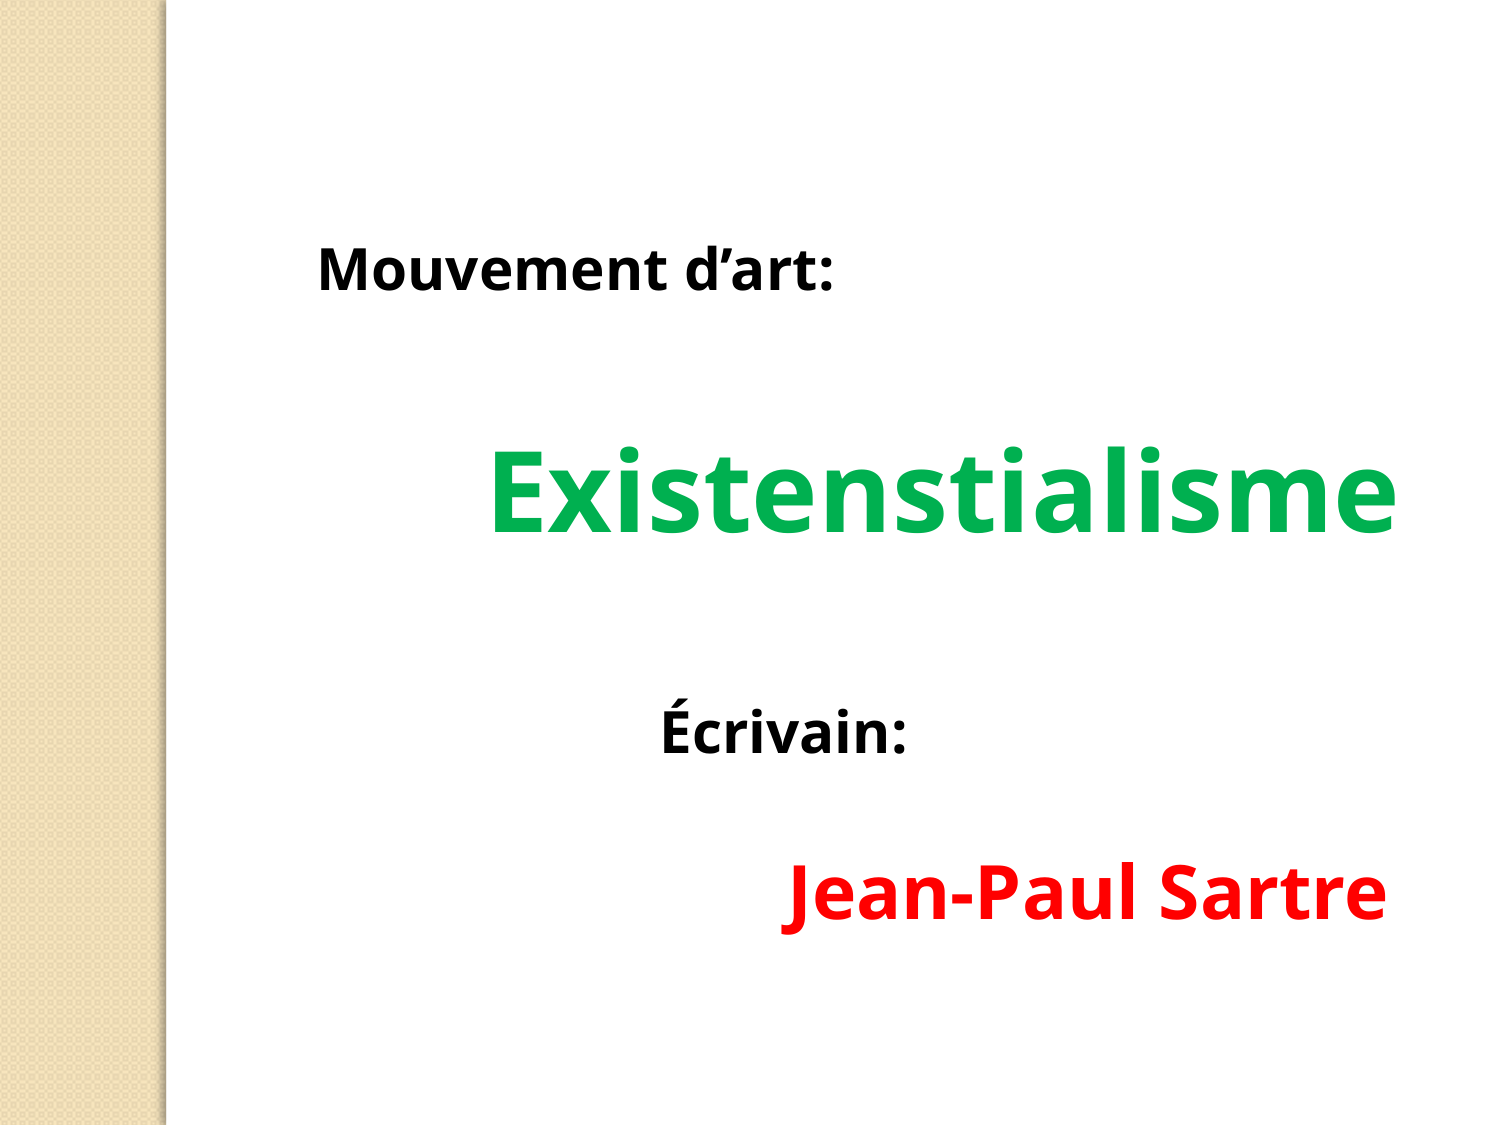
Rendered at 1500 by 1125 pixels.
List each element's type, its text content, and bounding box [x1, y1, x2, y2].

text_box Jean-Paul Sartre [772, 837, 1404, 943]
text_box Écrivain: [645, 687, 923, 773]
text_box Mouvement d’art: [301, 224, 850, 310]
text_box Existenstialisme [470, 412, 1416, 563]
